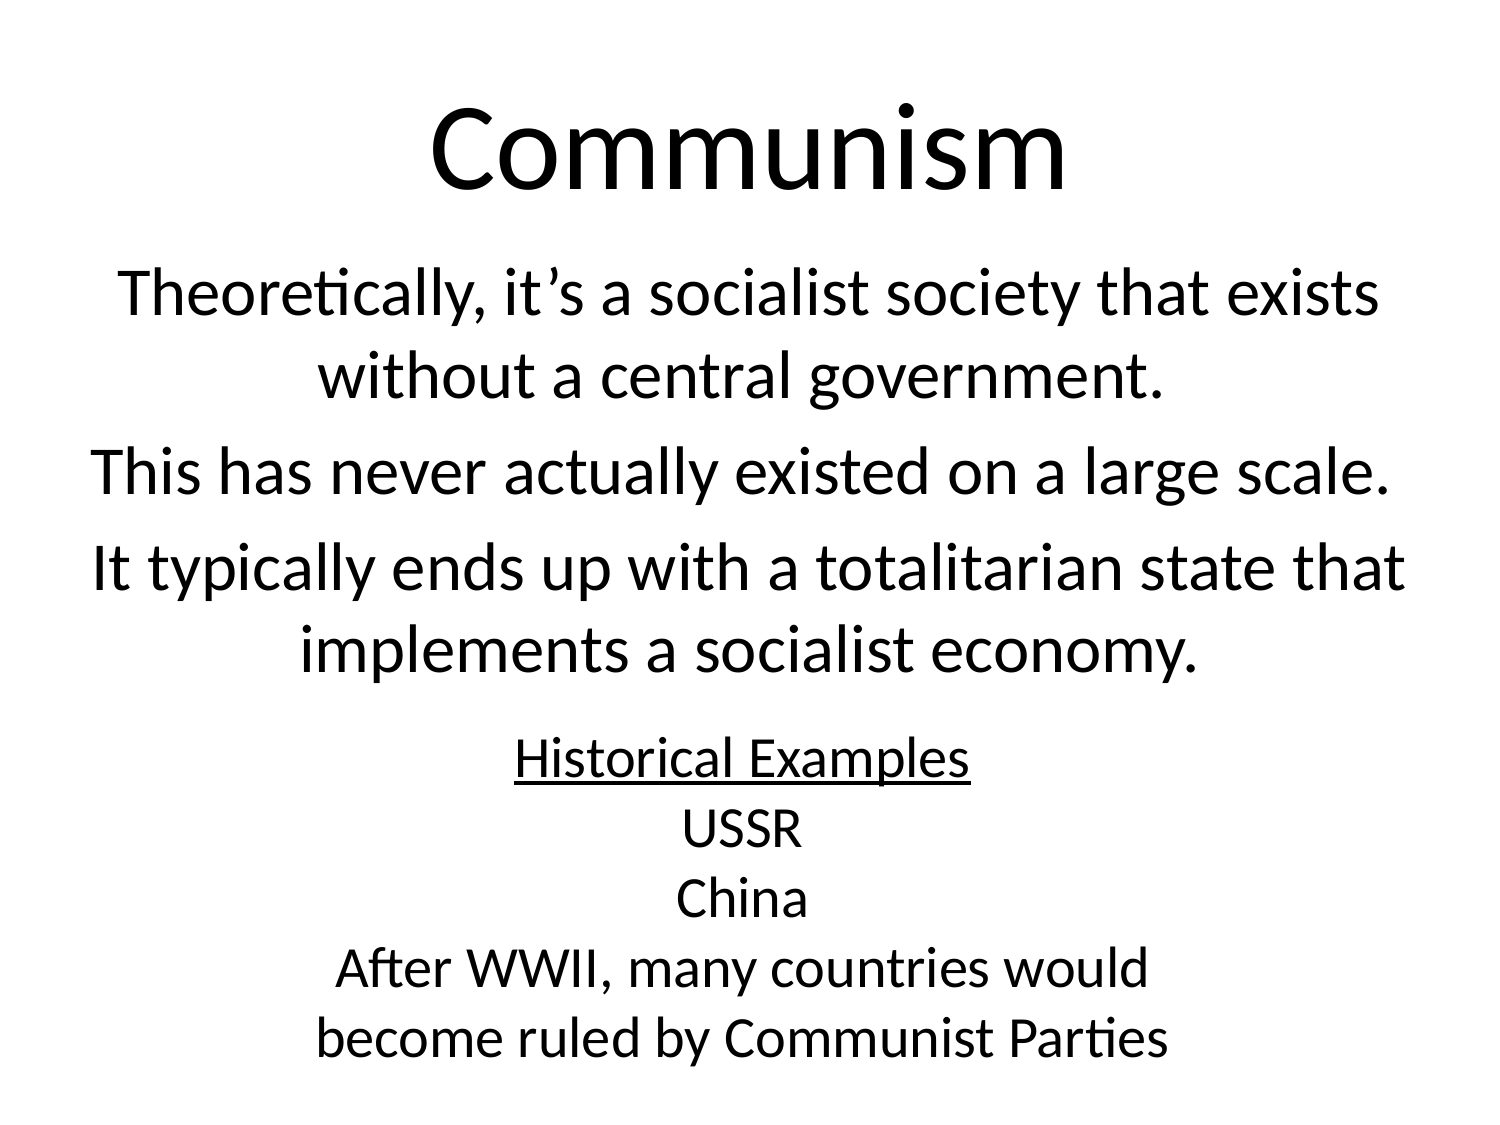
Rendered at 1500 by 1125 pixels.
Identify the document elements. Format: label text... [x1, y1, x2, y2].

subtitle Theoretically, it’s a socialist society that exists without a central government. This has never actually existed on a large scale. It typically ends up with a totalitarian state that implements a socialist economy. [75, 99, 1425, 829]
title Communism [74, 51, 1425, 226]
text_box Historical Examples USSR China After WWII, many countries would become ruled by Communist Parties [262, 712, 1223, 1076]
